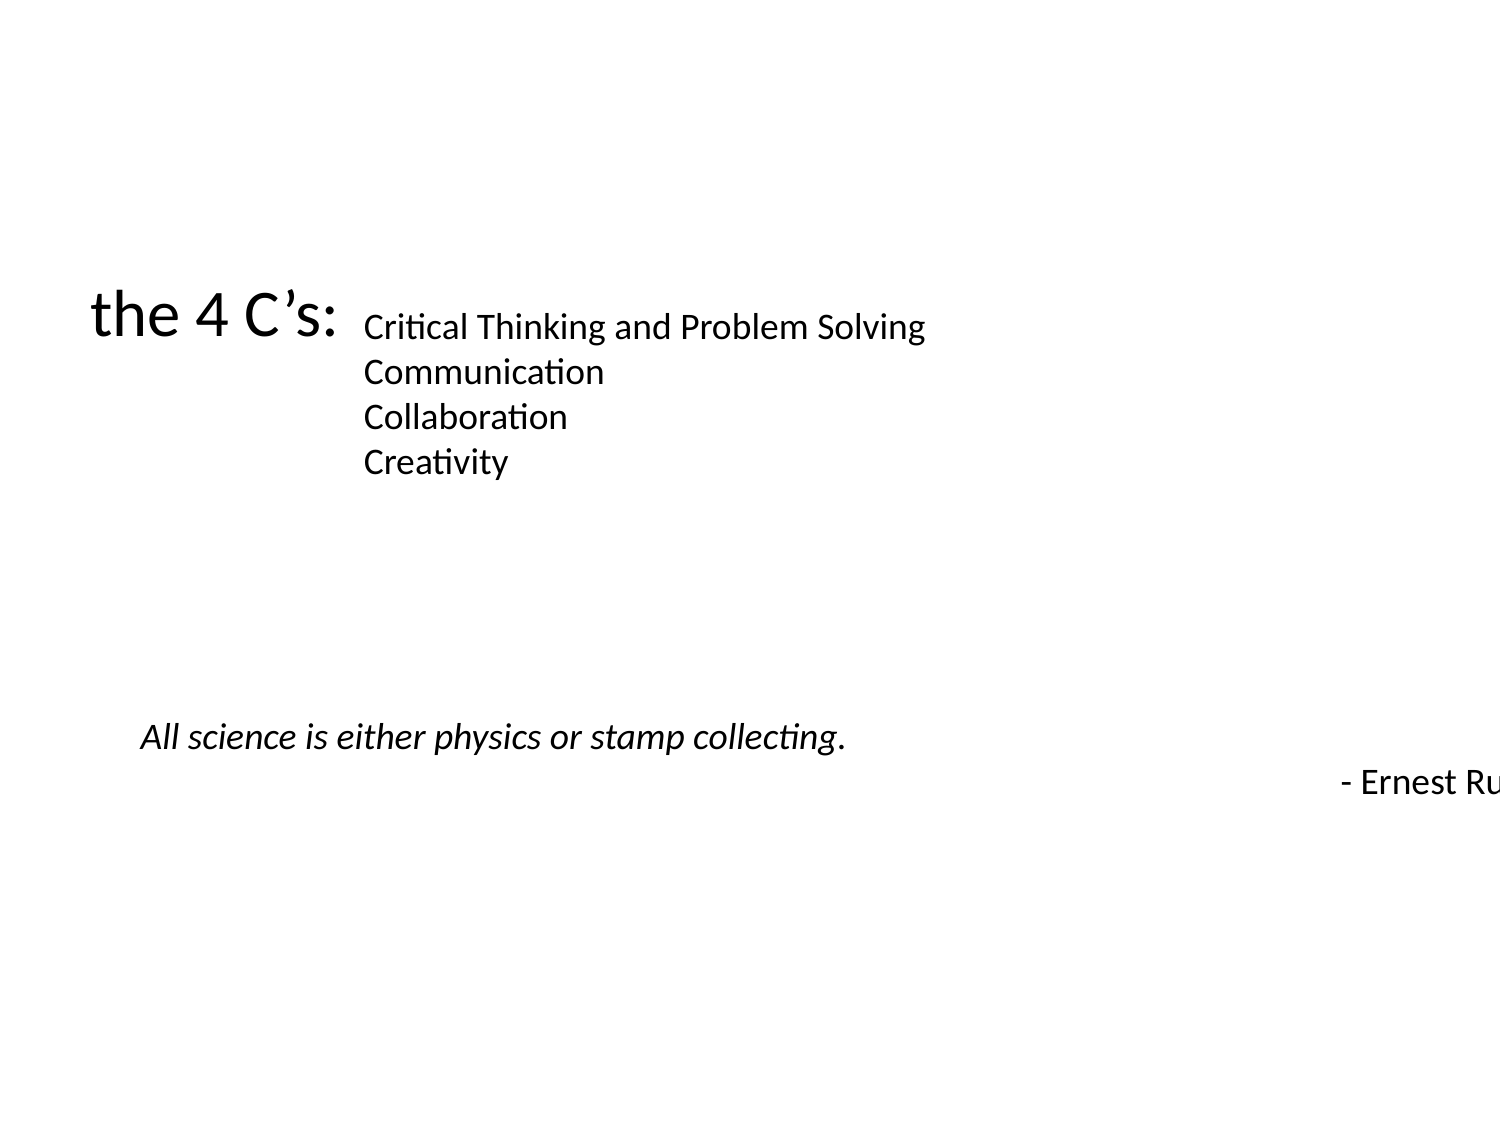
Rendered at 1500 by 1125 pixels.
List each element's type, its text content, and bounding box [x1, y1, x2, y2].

text_box Critical Thinking and Problem Solving Communication Collaboration Creativity [349, 294, 979, 490]
text_box All science is either physics or stamp collecting. - Ernest Rutherford [125, 704, 1500, 810]
list the 4 C’s: [75, 262, 362, 376]
